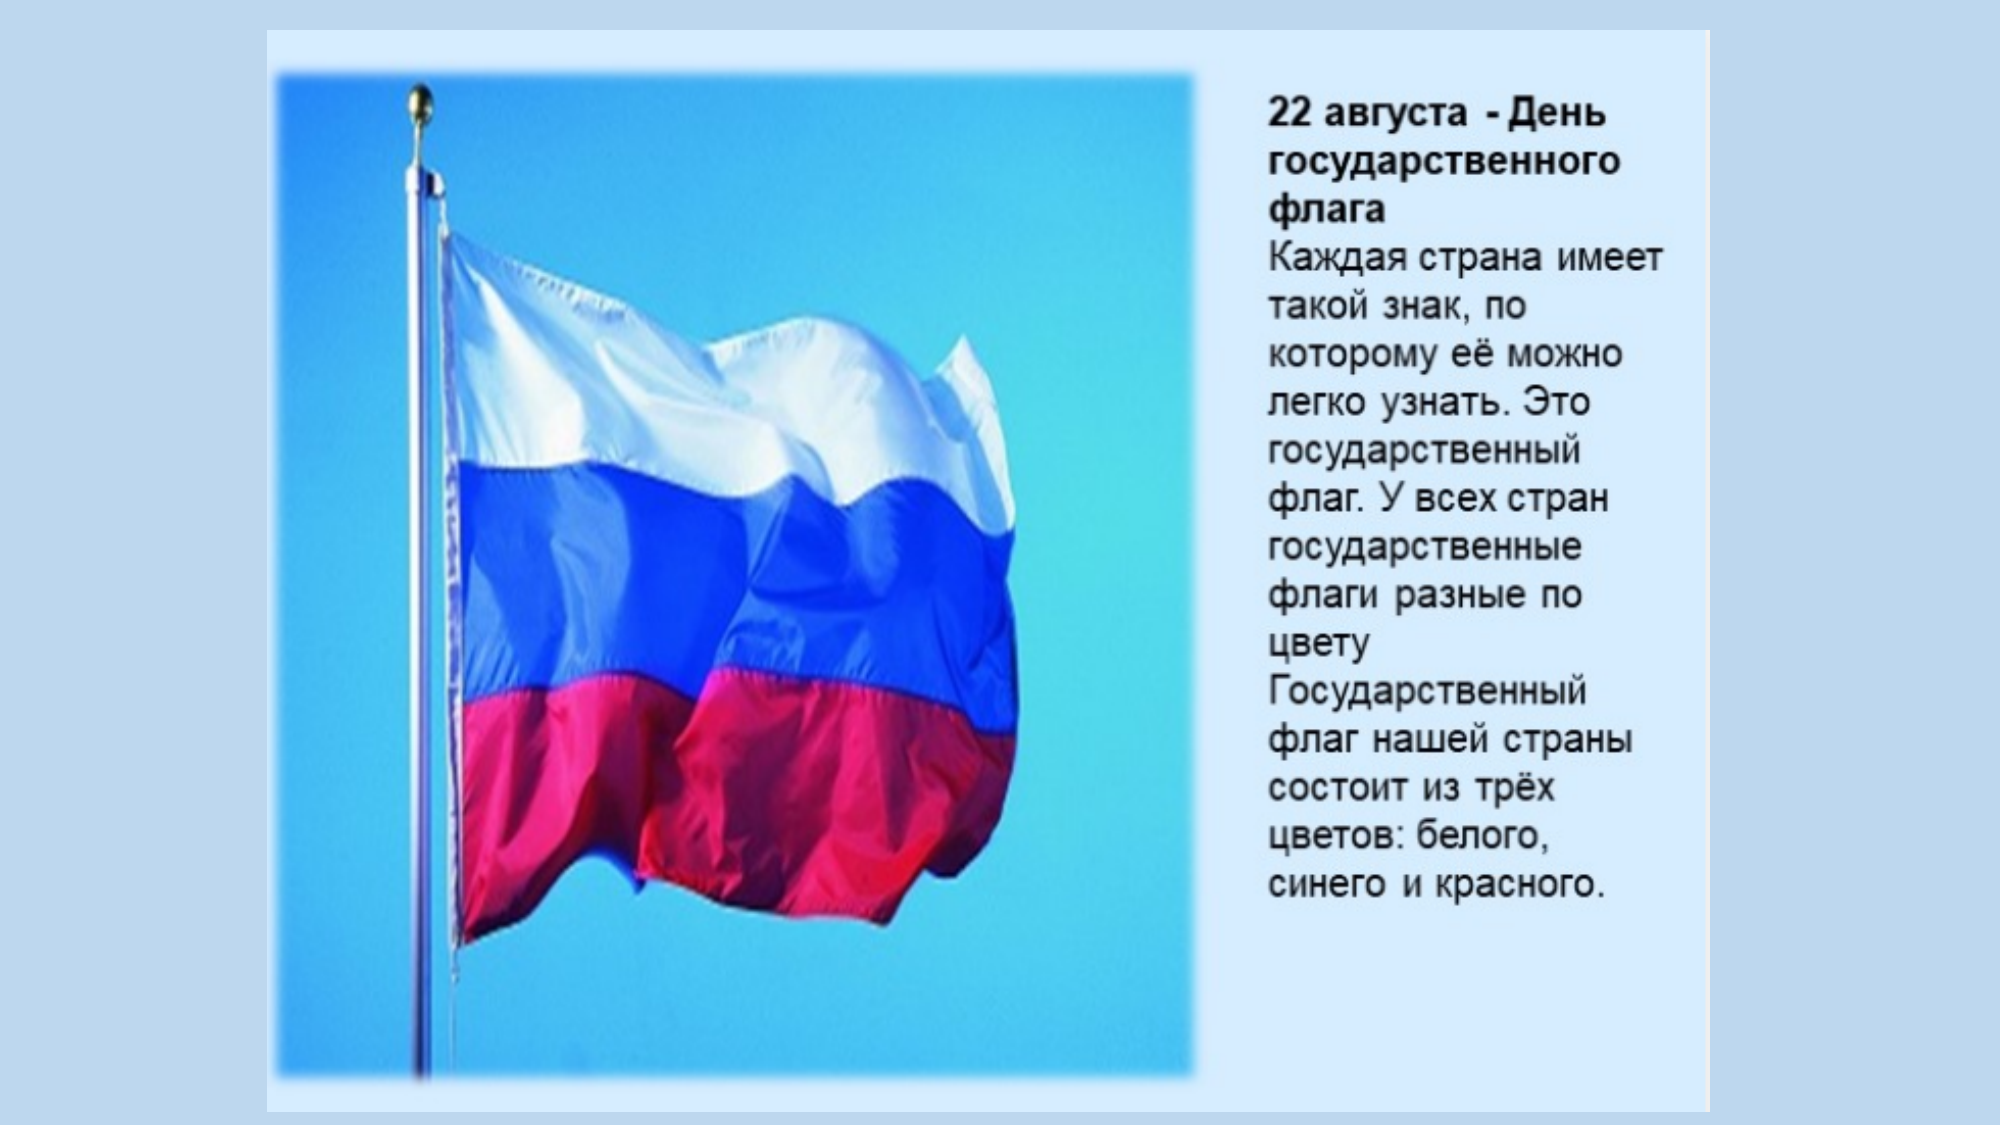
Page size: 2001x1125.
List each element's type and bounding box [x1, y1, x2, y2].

picture [267, 30, 1710, 1112]
